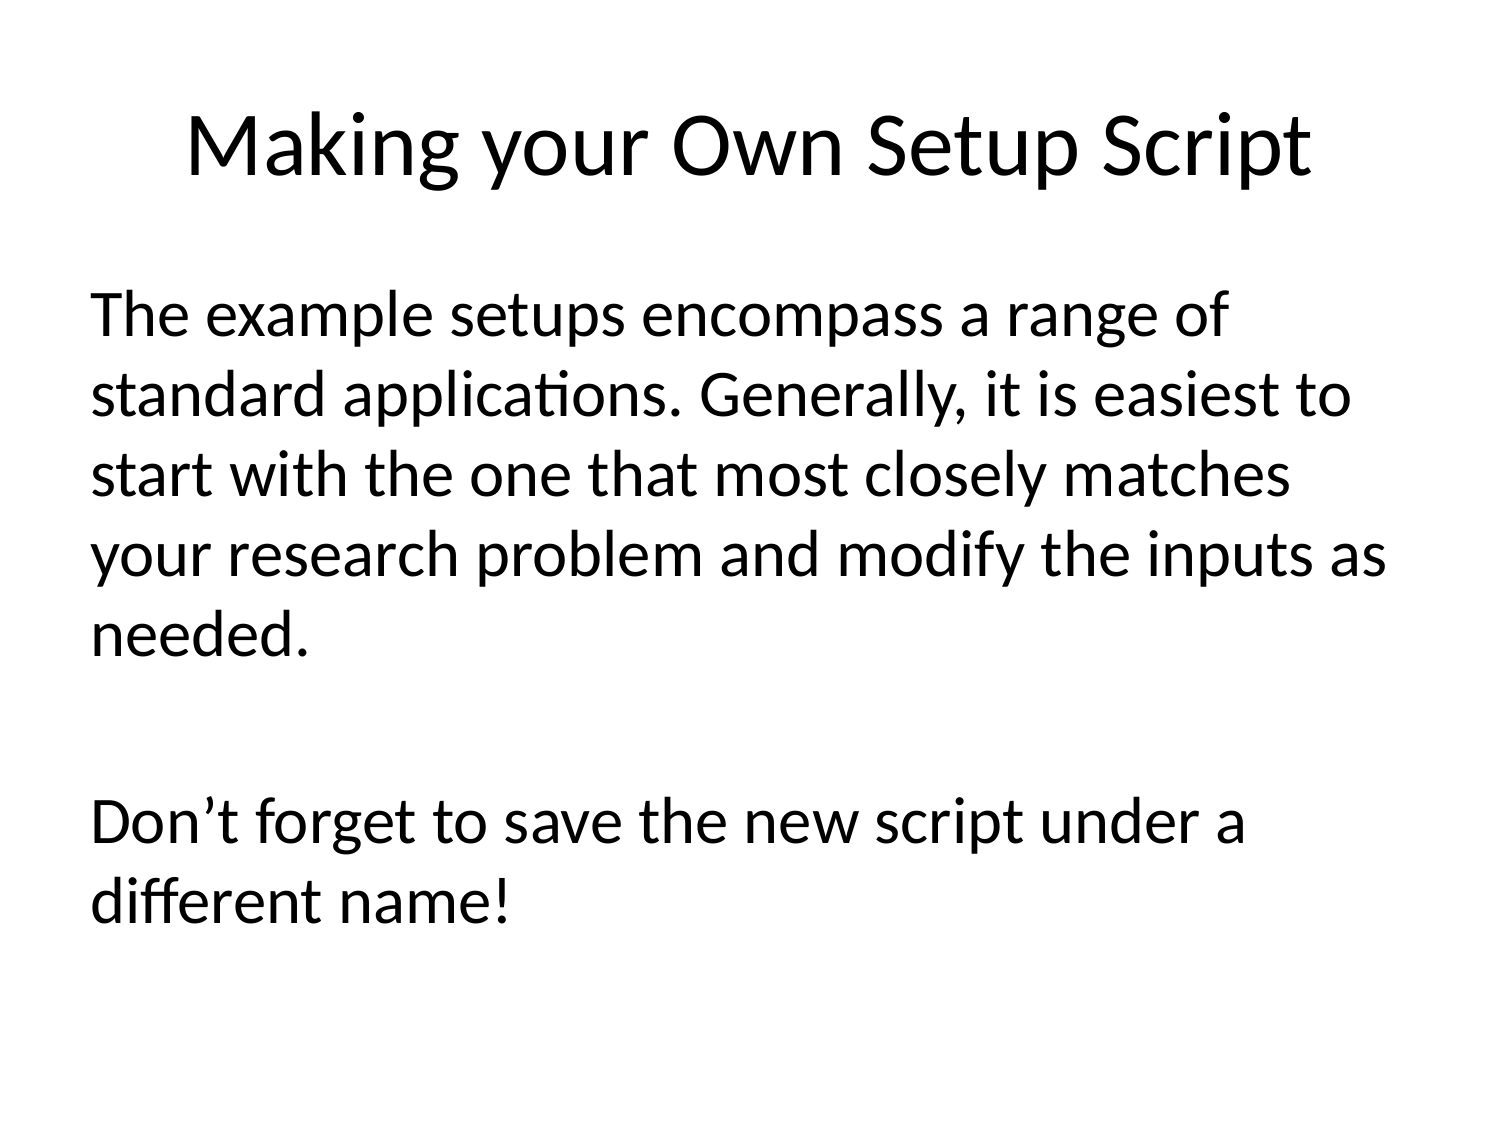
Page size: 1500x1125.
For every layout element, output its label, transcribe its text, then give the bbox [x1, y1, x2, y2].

title Making your Own Setup Script [75, 45, 1425, 233]
list The example setups encompass a range of standard applications. Generally, it is easiest to start with the one that most closely matches your research problem and modify the inputs as needed. Don’t forget to save the new script under a different name! [75, 262, 1425, 1005]
